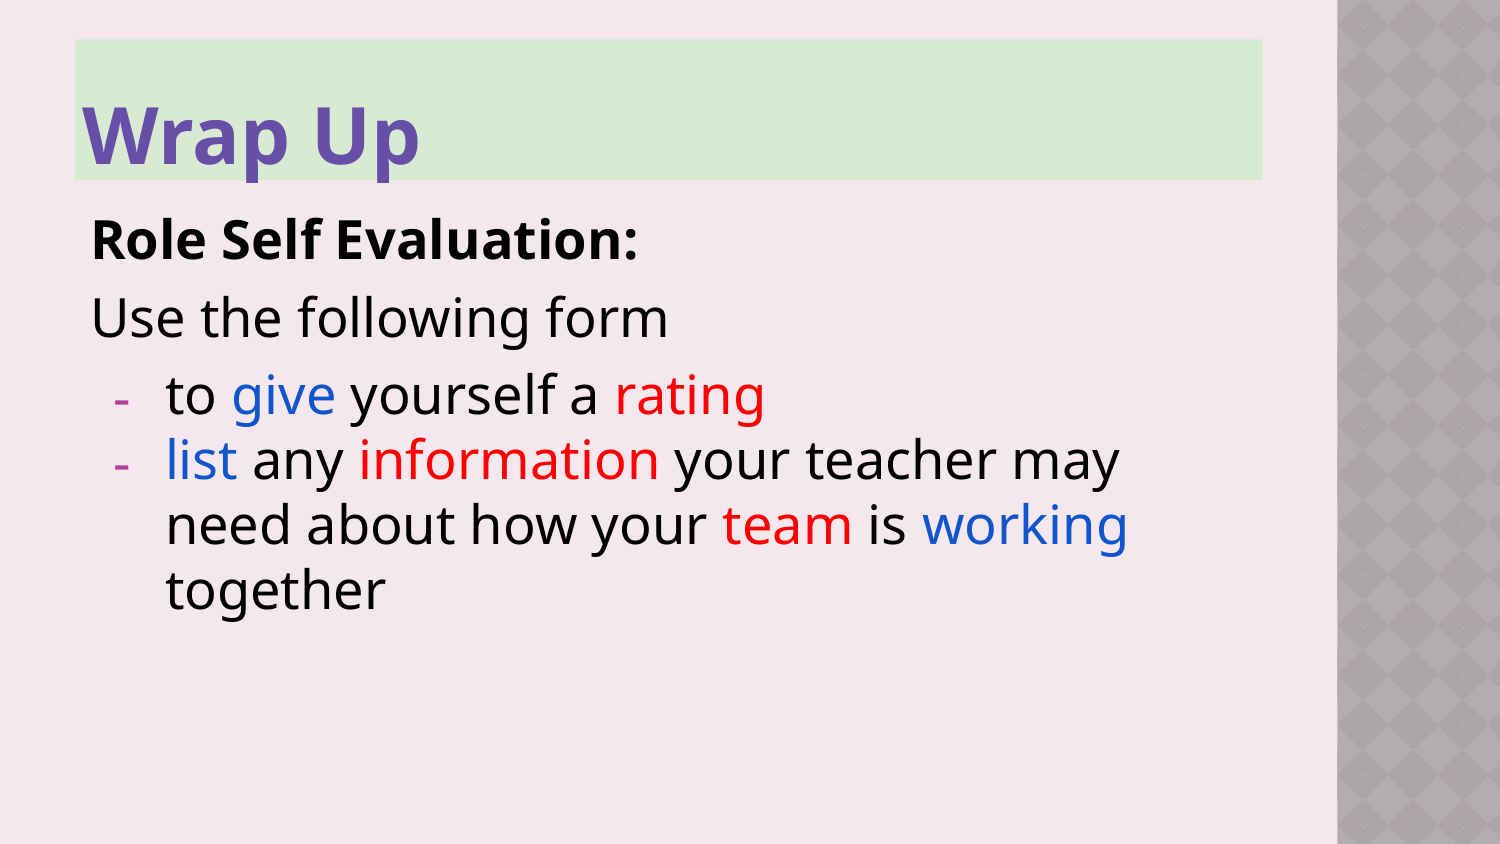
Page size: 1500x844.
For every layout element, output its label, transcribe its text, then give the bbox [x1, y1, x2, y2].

list Role Self Evaluation: Use the following form to give yourself a rating list any information your teacher may need about how your team is working together [75, 198, 1263, 795]
title Wrap Up [75, 39, 1263, 181]
